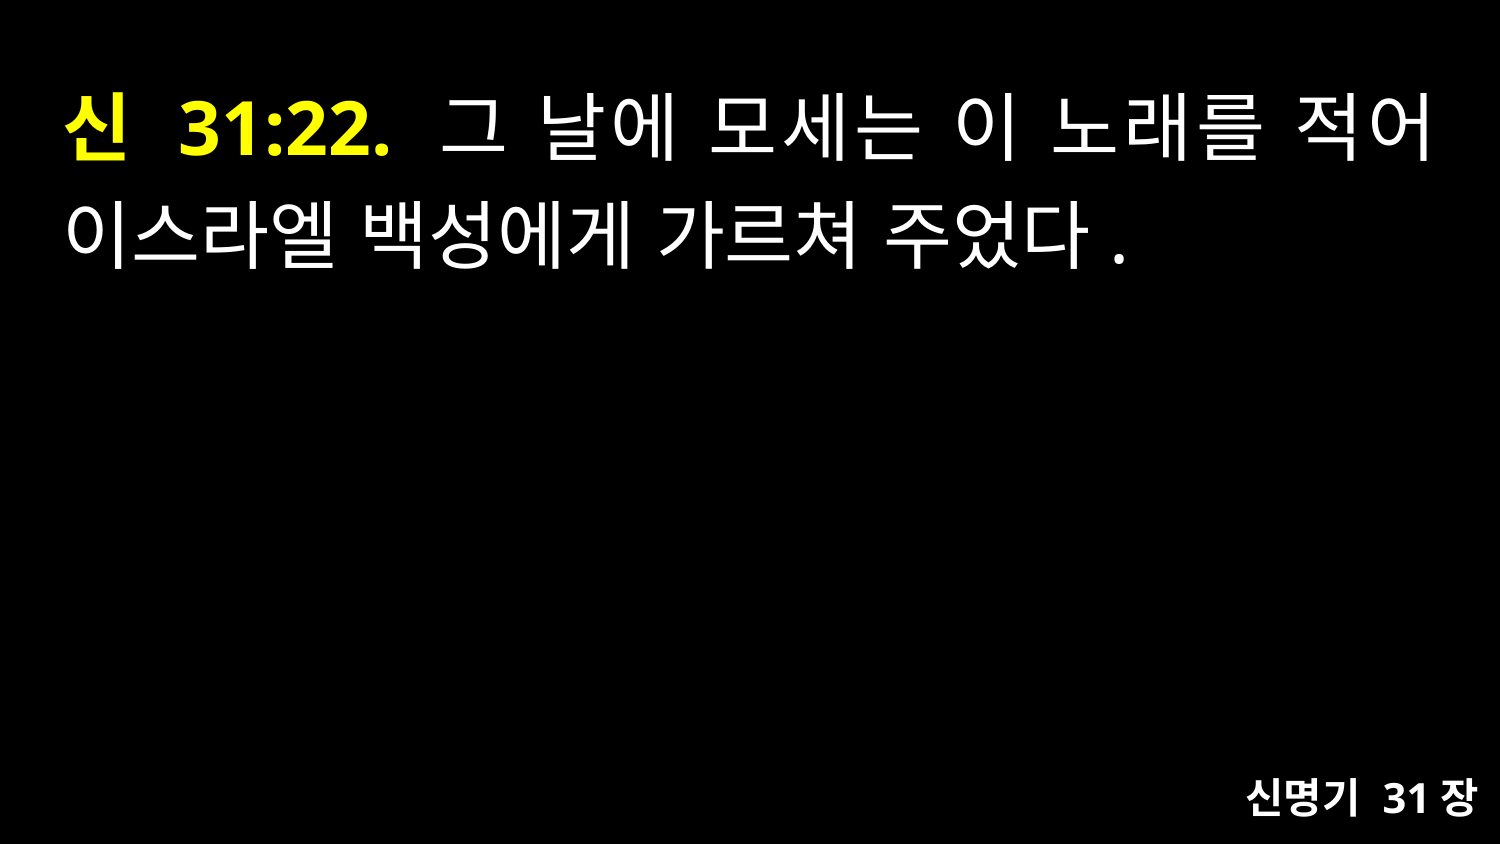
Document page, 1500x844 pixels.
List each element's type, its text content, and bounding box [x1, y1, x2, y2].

title 신 31:22. 그 날에 모세는 이 노래를 적어 이스라엘 백성에게 가르쳐 주었다. [0, 0, 1500, 844]
subtitle 신명기 31장 [916, 770, 1500, 844]
